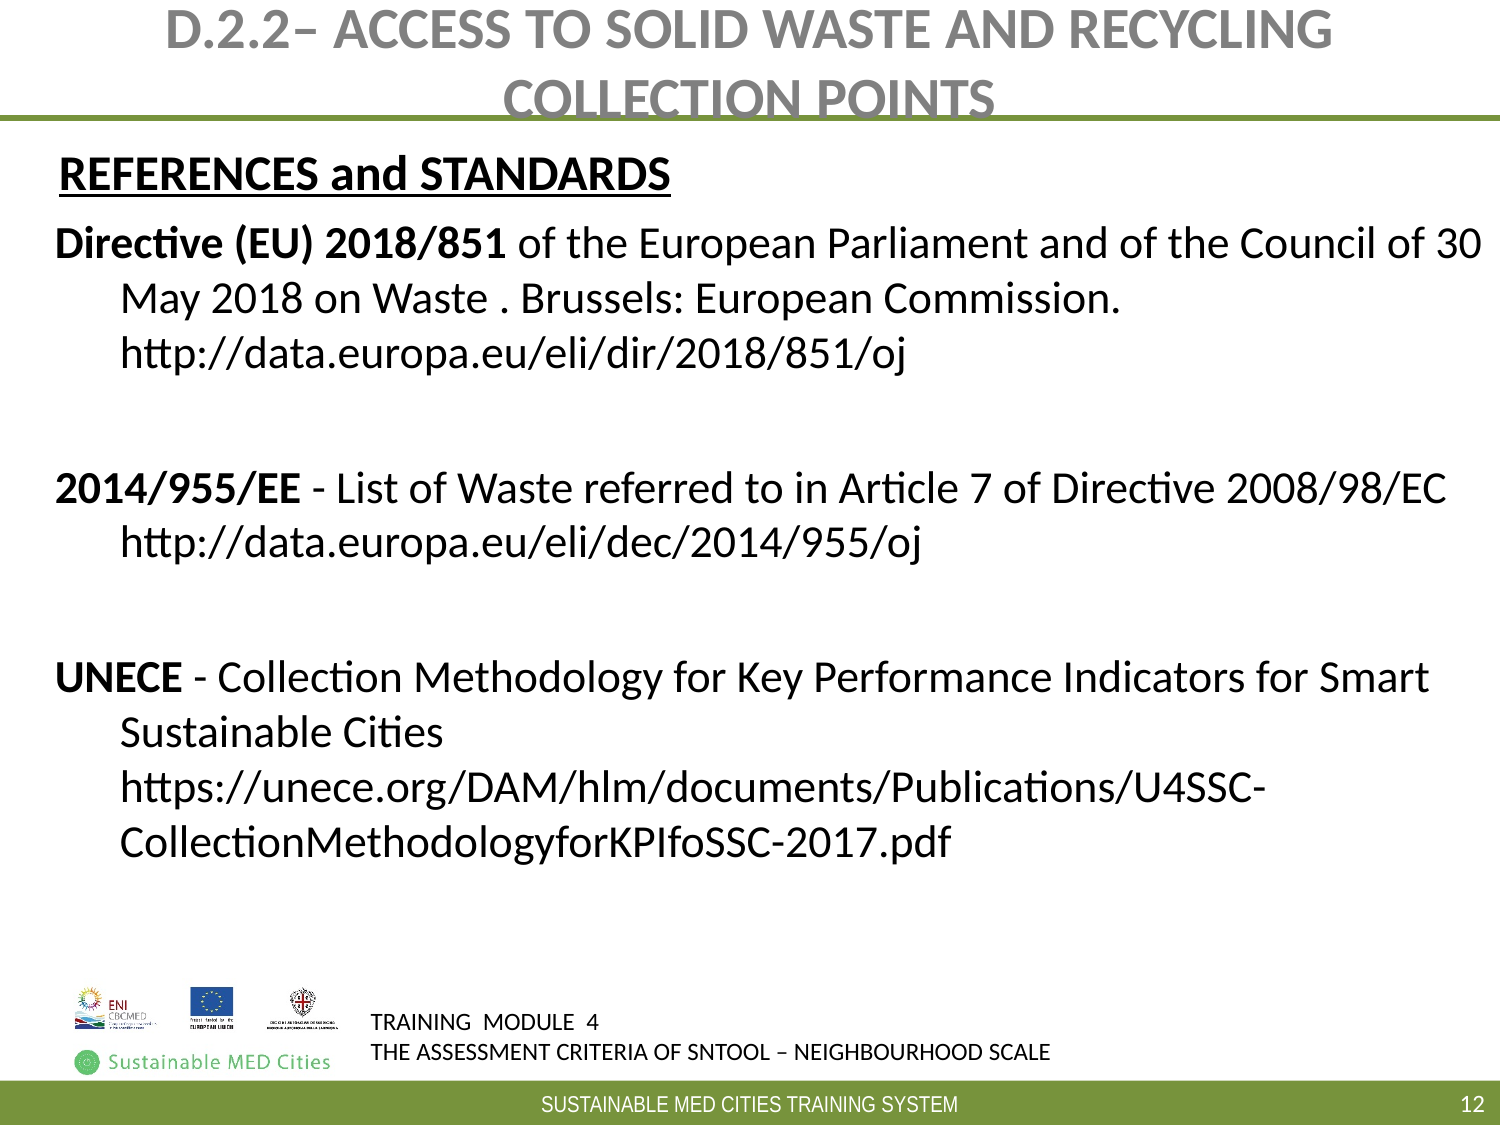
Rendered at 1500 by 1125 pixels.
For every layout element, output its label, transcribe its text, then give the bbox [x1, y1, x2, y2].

text_box D.2.2– ACCESS TO SOLID WASTE AND RECYCLING COLLECTION POINTS [0, 0, 1500, 121]
text_box Directive (EU) 2018/851 of the European Parliament and of the Council of 30 May 2018 on Waste . Brussels: European Commission. http://data.europa.eu/eli/dir/2018/851/oj 2014/955/ΕΕ - List of Waste referred to in Article 7 of Directive 2008/98/EC http://data.europa.eu/eli/dec/2014/955/oj UNECE - Collection Methodology for Key Performance Indicators for Smart Sustainable Cities https://unece.org/DAM/hlm/documents/Publications/U4SSC-CollectionMethodologyforKPIfoSSC-2017.pdf [39, 204, 1500, 1011]
slide_number 12 [1149, 1072, 1500, 1125]
text_box REFERENCES and STANDARDS [43, 133, 1331, 204]
picture [62, 1011, 356, 1080]
